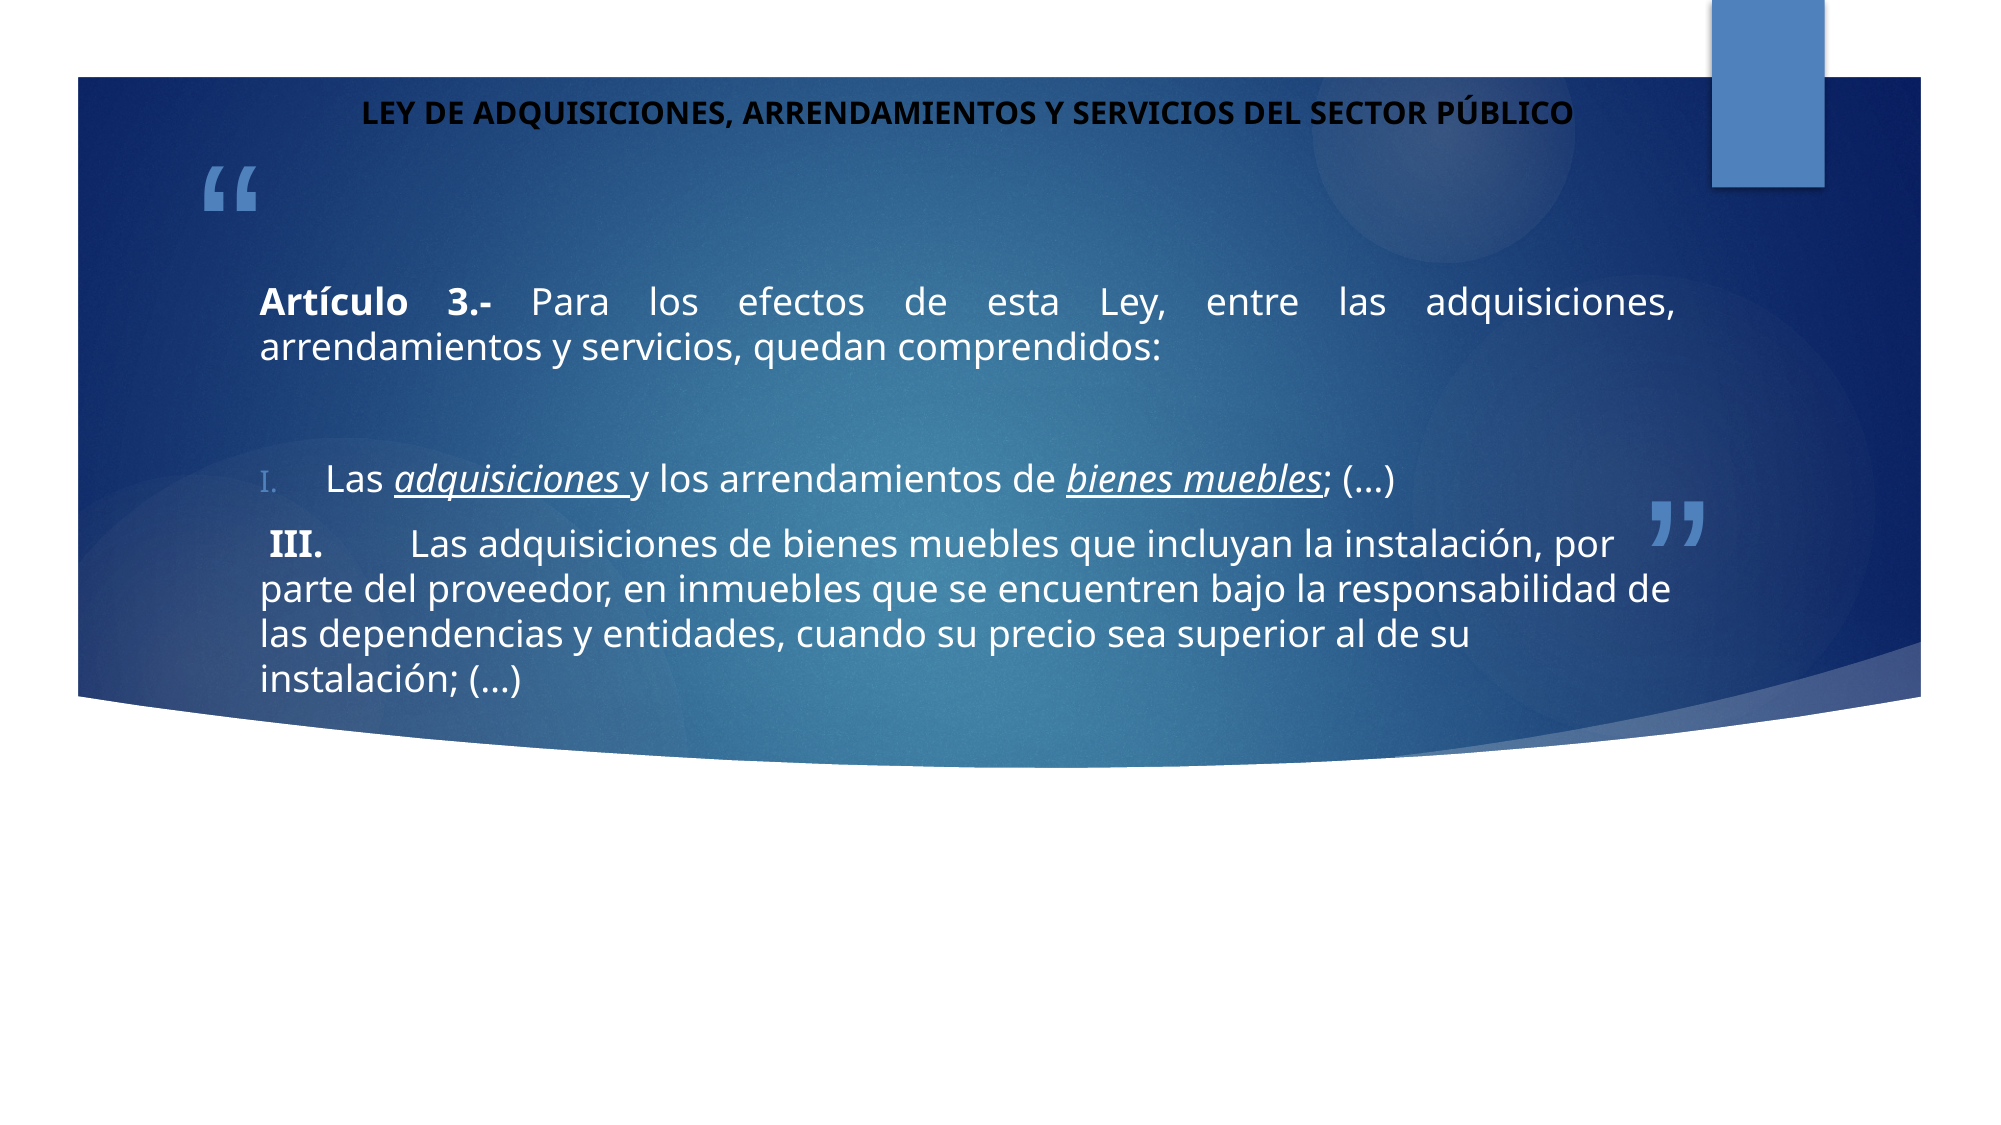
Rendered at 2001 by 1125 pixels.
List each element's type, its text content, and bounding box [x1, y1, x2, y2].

list Artículo 3.- Para los efectos de esta Ley, entre las adquisiciones, arrendamientos y servicios, quedan comprendidos: Las adquisiciones y los arrendamientos de bienes muebles; (…) III. Las adquisiciones de bienes muebles que incluyan la instalación, por parte del proveedor, en inmuebles que se encuentren bajo la responsabilidad de las dependencias y entidades, cuando su precio sea superior al de su instalación; (…) [244, 270, 1693, 821]
list LEY DE ADQUISICIONES, ARRENDAMIENTOS Y SERVICIOS DEL SECTOR PÚBLICO [319, 85, 1618, 171]
